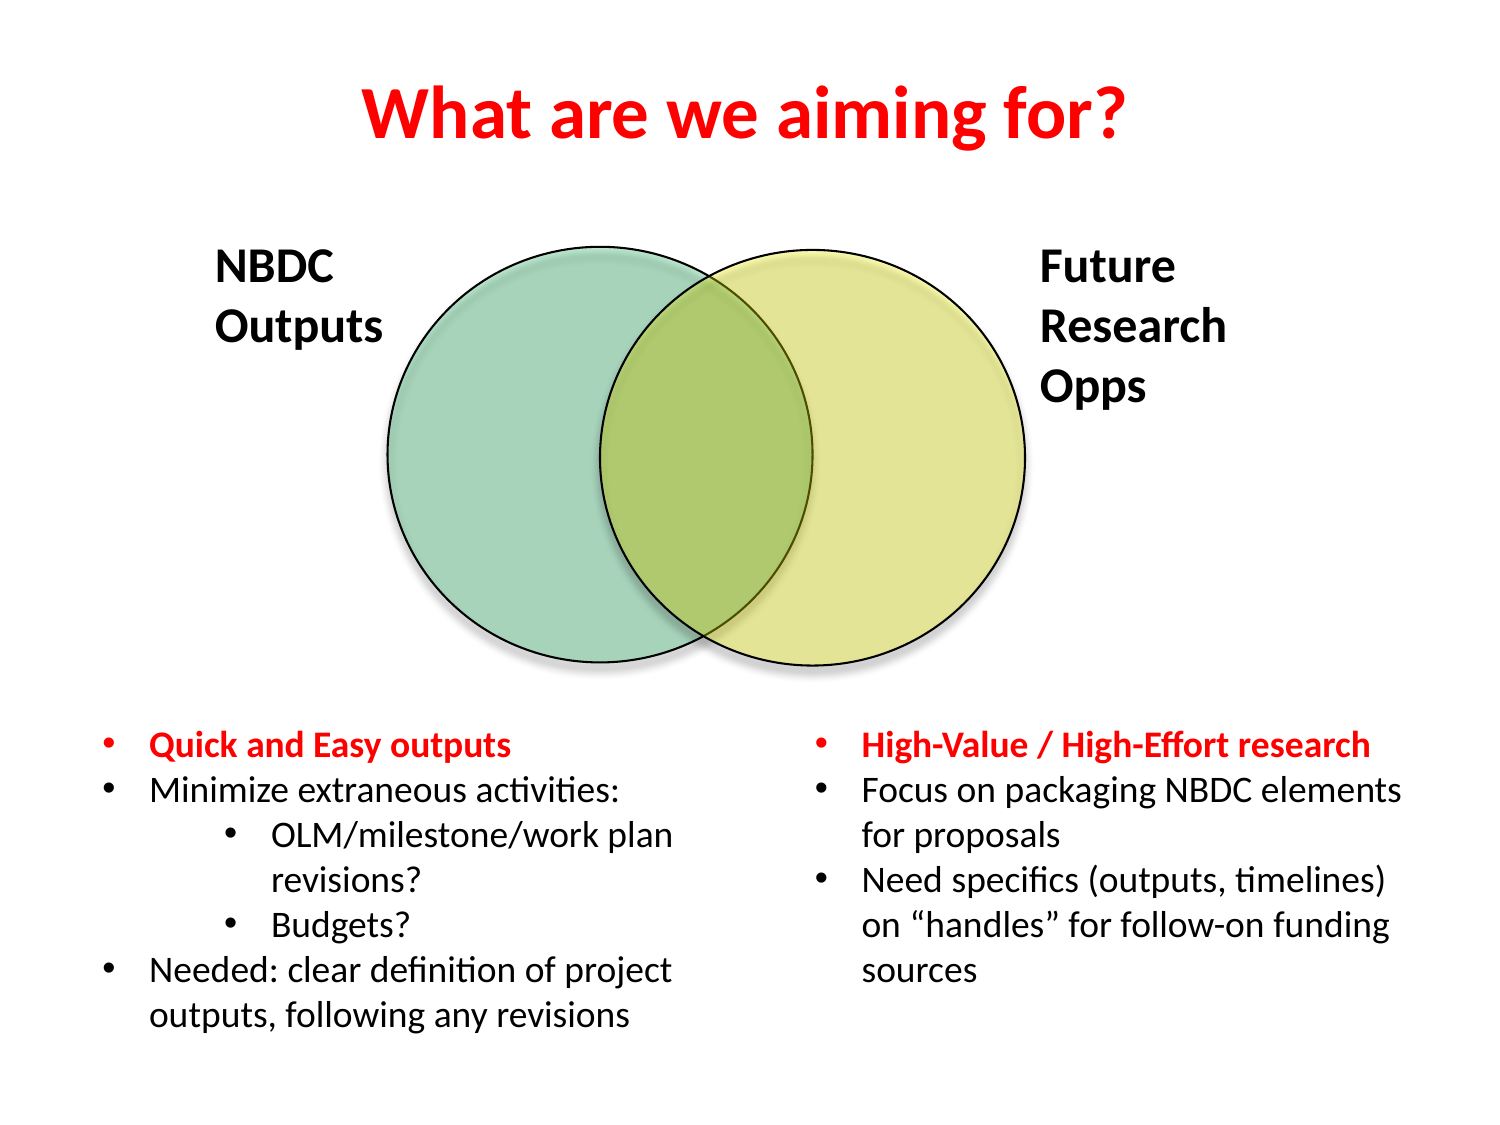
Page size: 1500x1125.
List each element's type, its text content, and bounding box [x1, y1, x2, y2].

text_box What are we aiming for? [249, 56, 1166, 162]
text_box NBDC Outputs [124, 224, 438, 360]
text_box [597, 247, 1028, 668]
text_box [385, 244, 708, 665]
text_box Future Research Opps [949, 224, 1263, 420]
text_box High-Value / High-Effort research Focus on packaging NBDC elements for proposals Need specifics (outputs, timelines) on “handles” for follow-on funding sources [800, 712, 1425, 998]
text_box Quick and Easy outputs Minimize extraneous activities: OLM/milestone/work plan revisions? Budgets? Needed: clear definition of project outputs, following any revisions [87, 712, 725, 1043]
